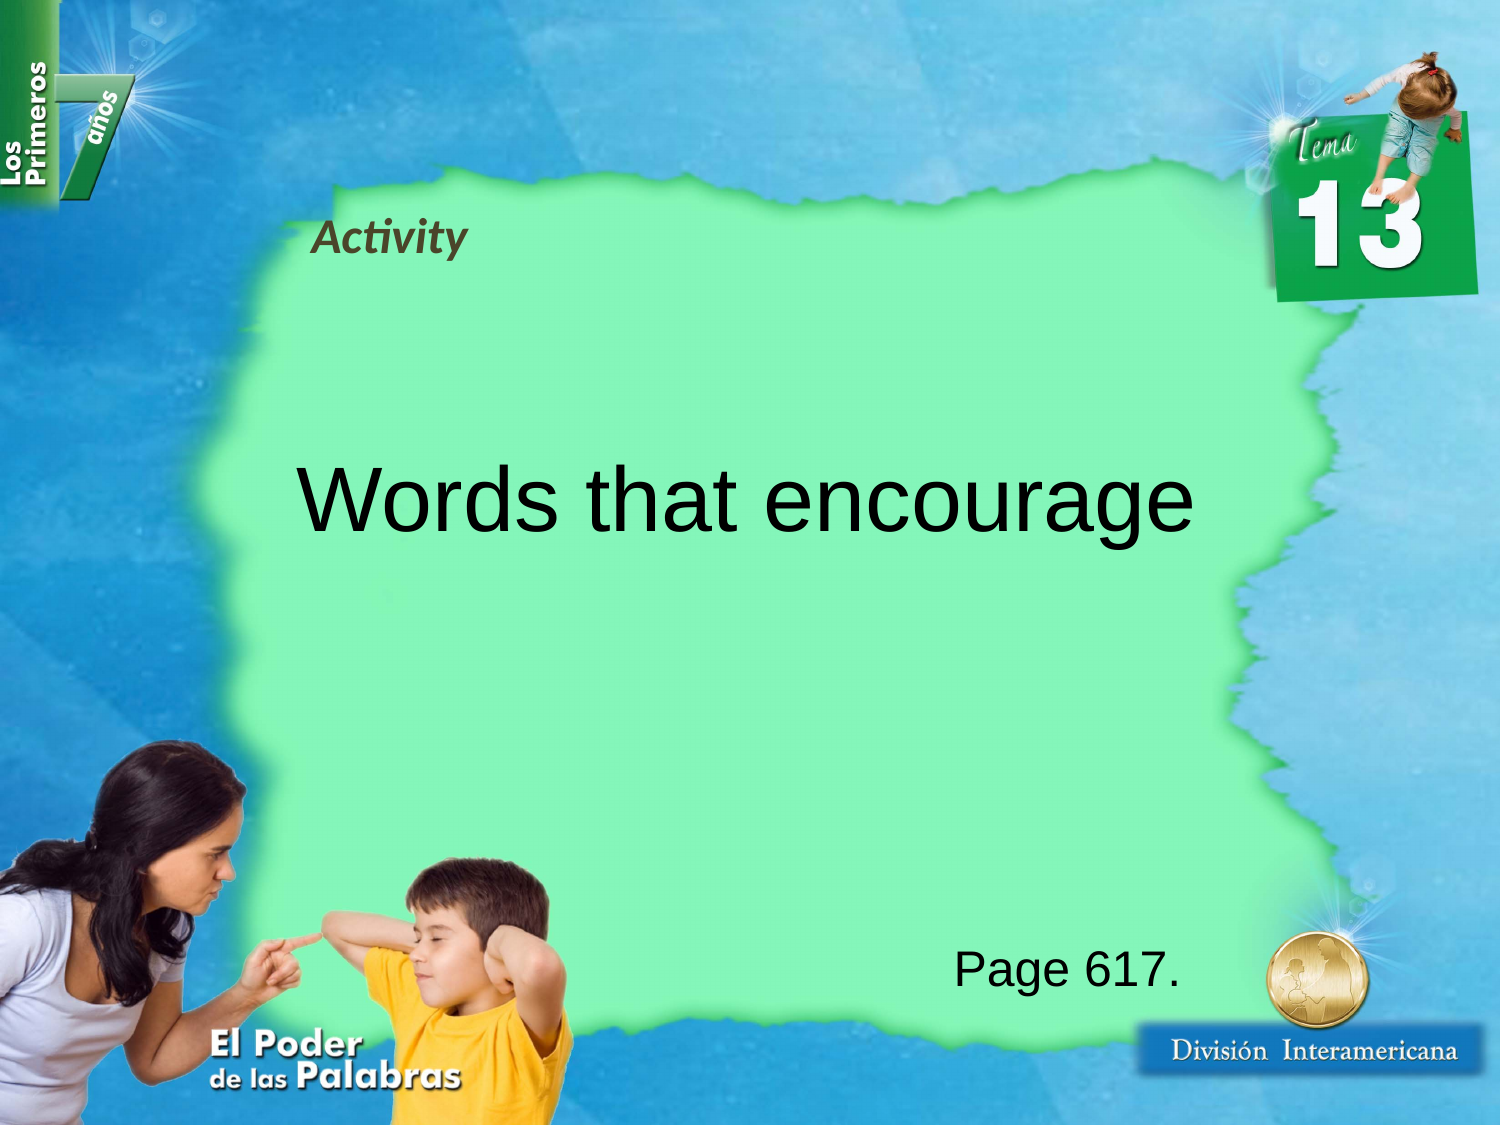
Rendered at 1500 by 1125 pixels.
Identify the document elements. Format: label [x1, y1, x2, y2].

picture [0, 0, 1500, 1125]
text_box [265, 195, 1246, 1005]
